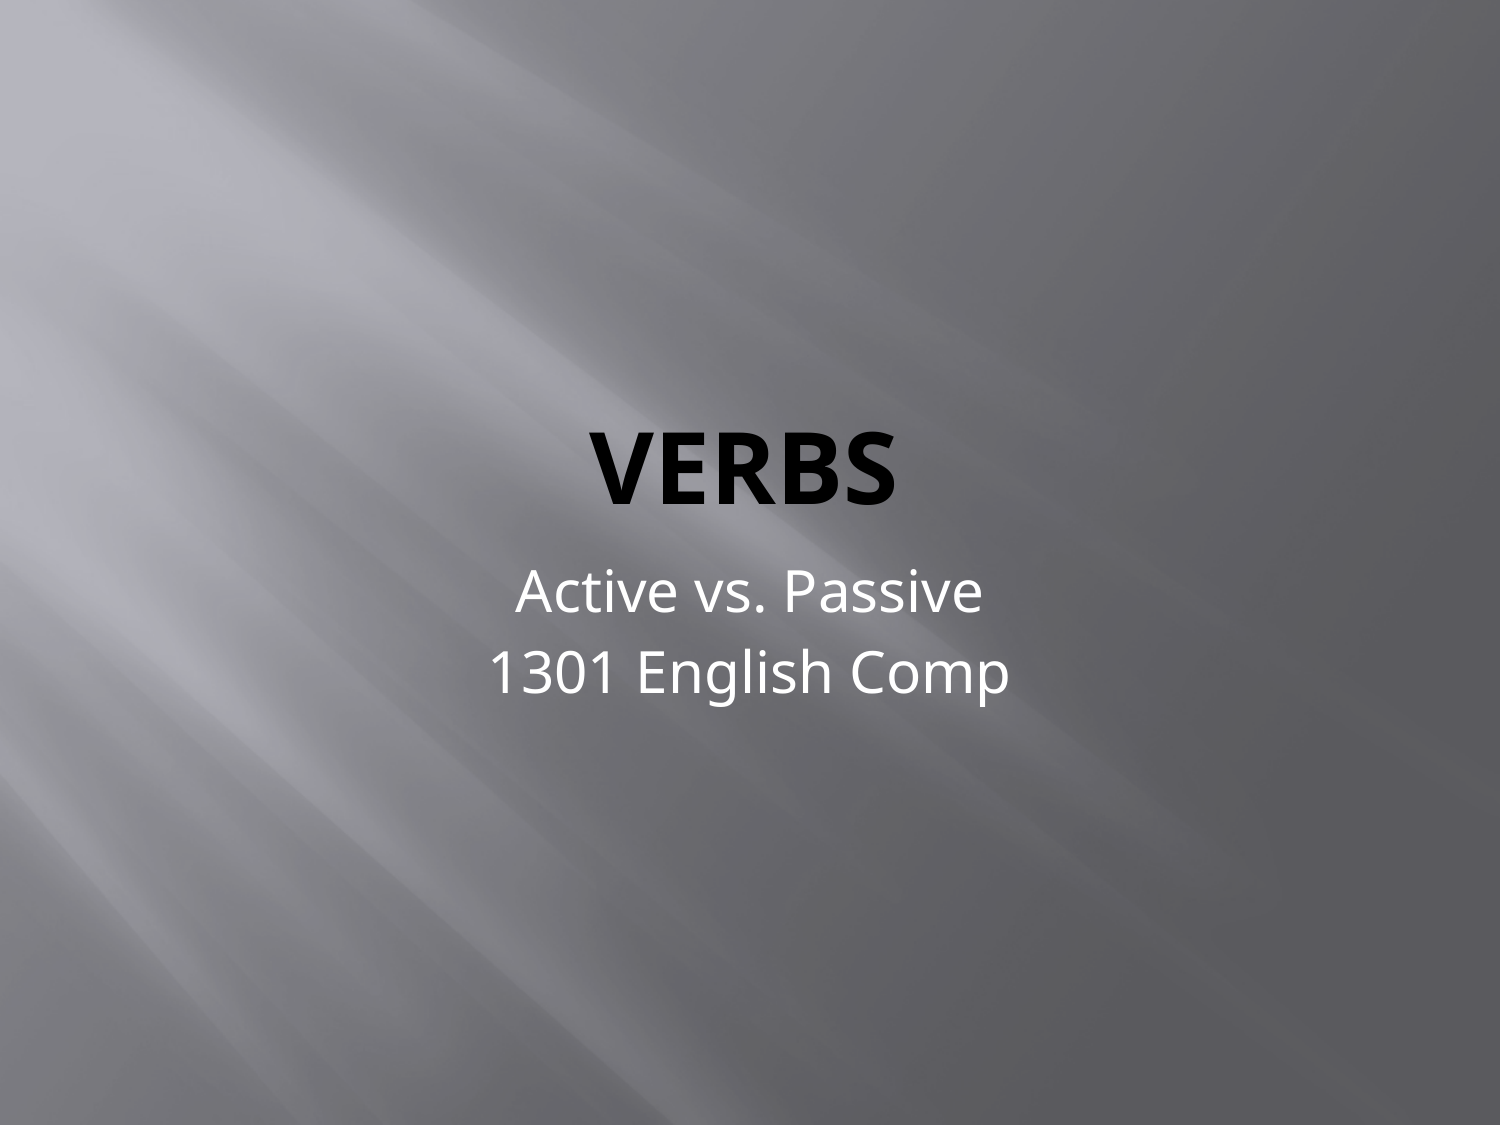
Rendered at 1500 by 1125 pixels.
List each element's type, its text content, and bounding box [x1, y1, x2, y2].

subtitle Active vs. Passive 1301 English Comp [225, 546, 1275, 834]
title Verbs [69, 224, 1420, 525]
